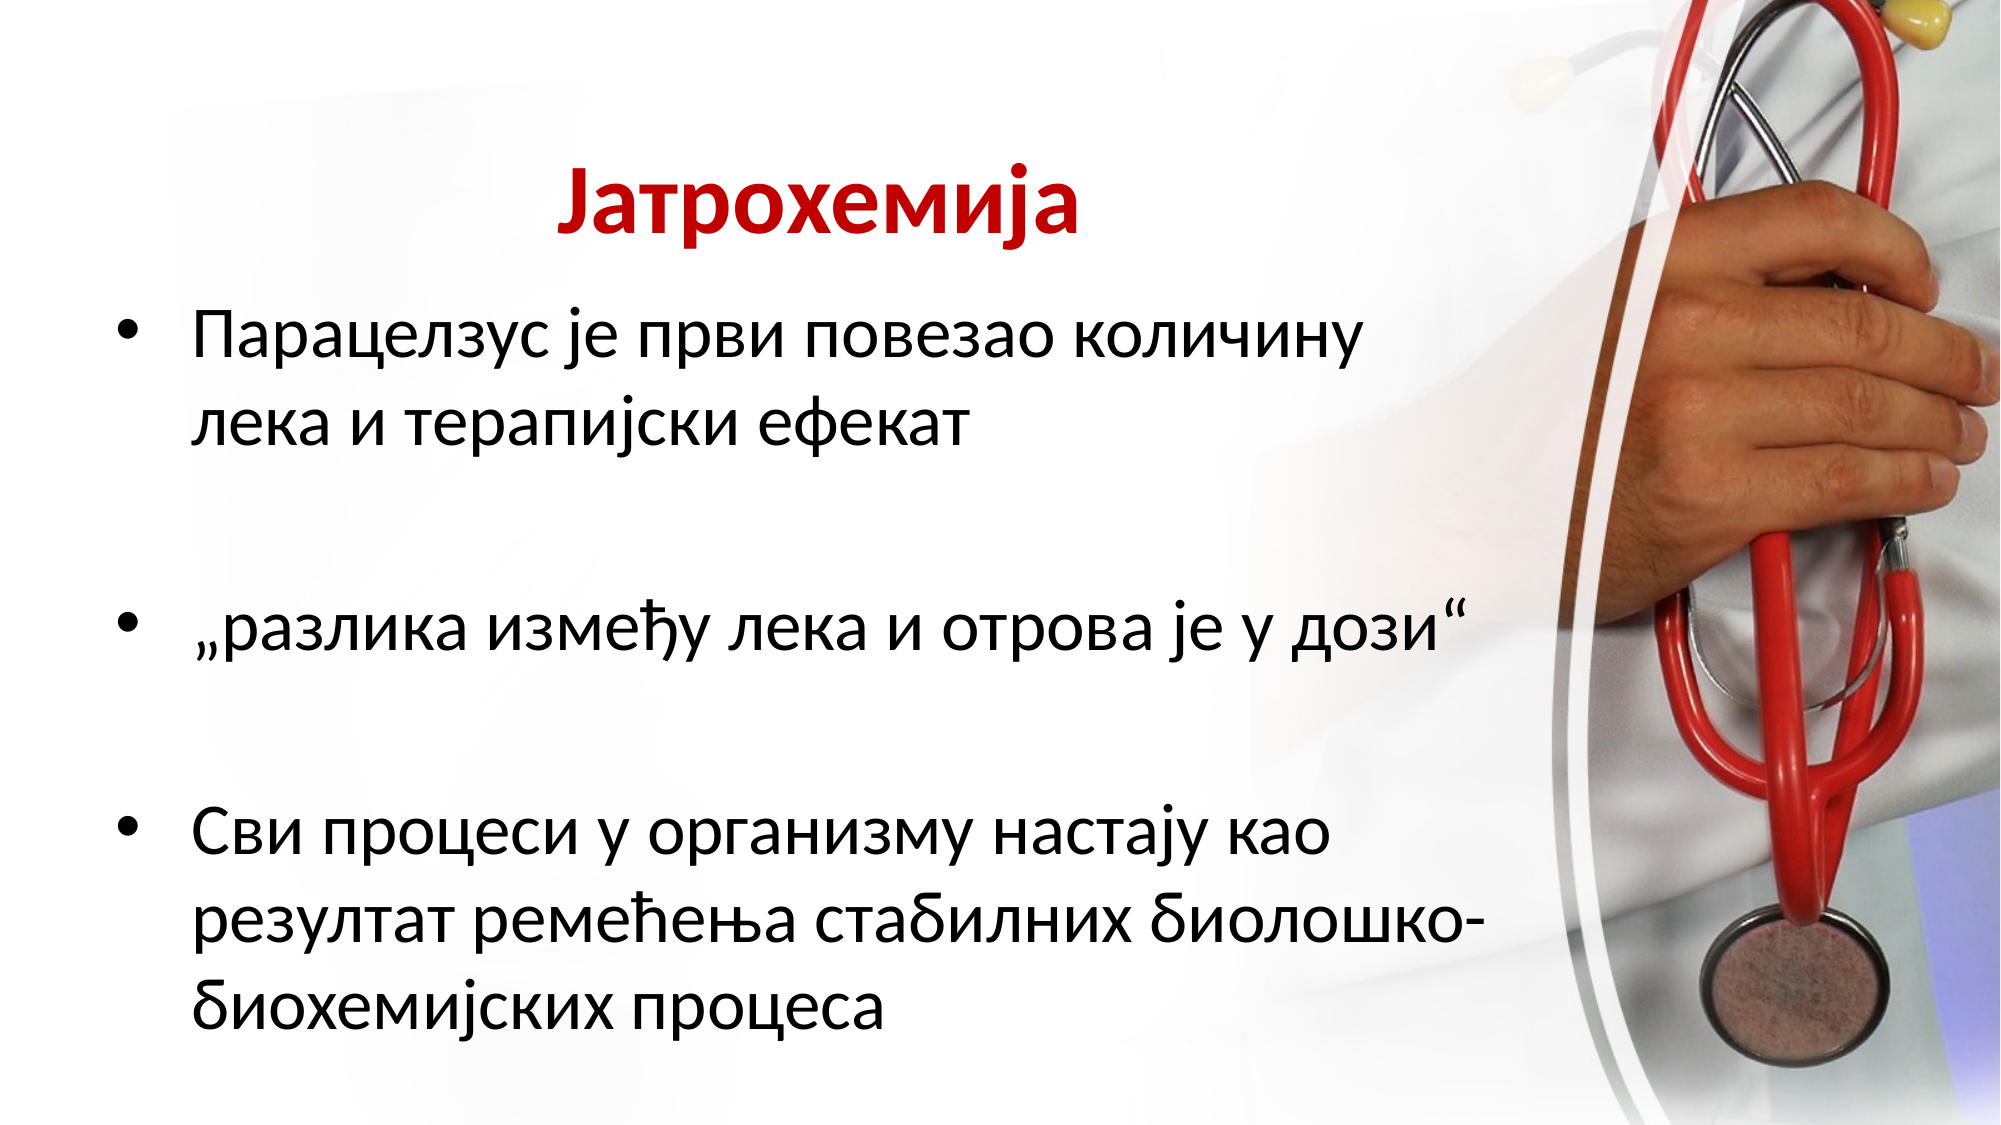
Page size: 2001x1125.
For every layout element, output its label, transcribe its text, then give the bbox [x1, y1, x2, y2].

picture [0, 0, 2001, 1125]
title Јатрохемија [99, 110, 1540, 278]
list Парацелзус је први повезао количину лека и терапијски ефекат „разлика између лека и отрова је у дози“ Сви процеси у организму настају као резултат ремећења стабилних биолошко-биохемијских процеса [100, 277, 1537, 1068]
